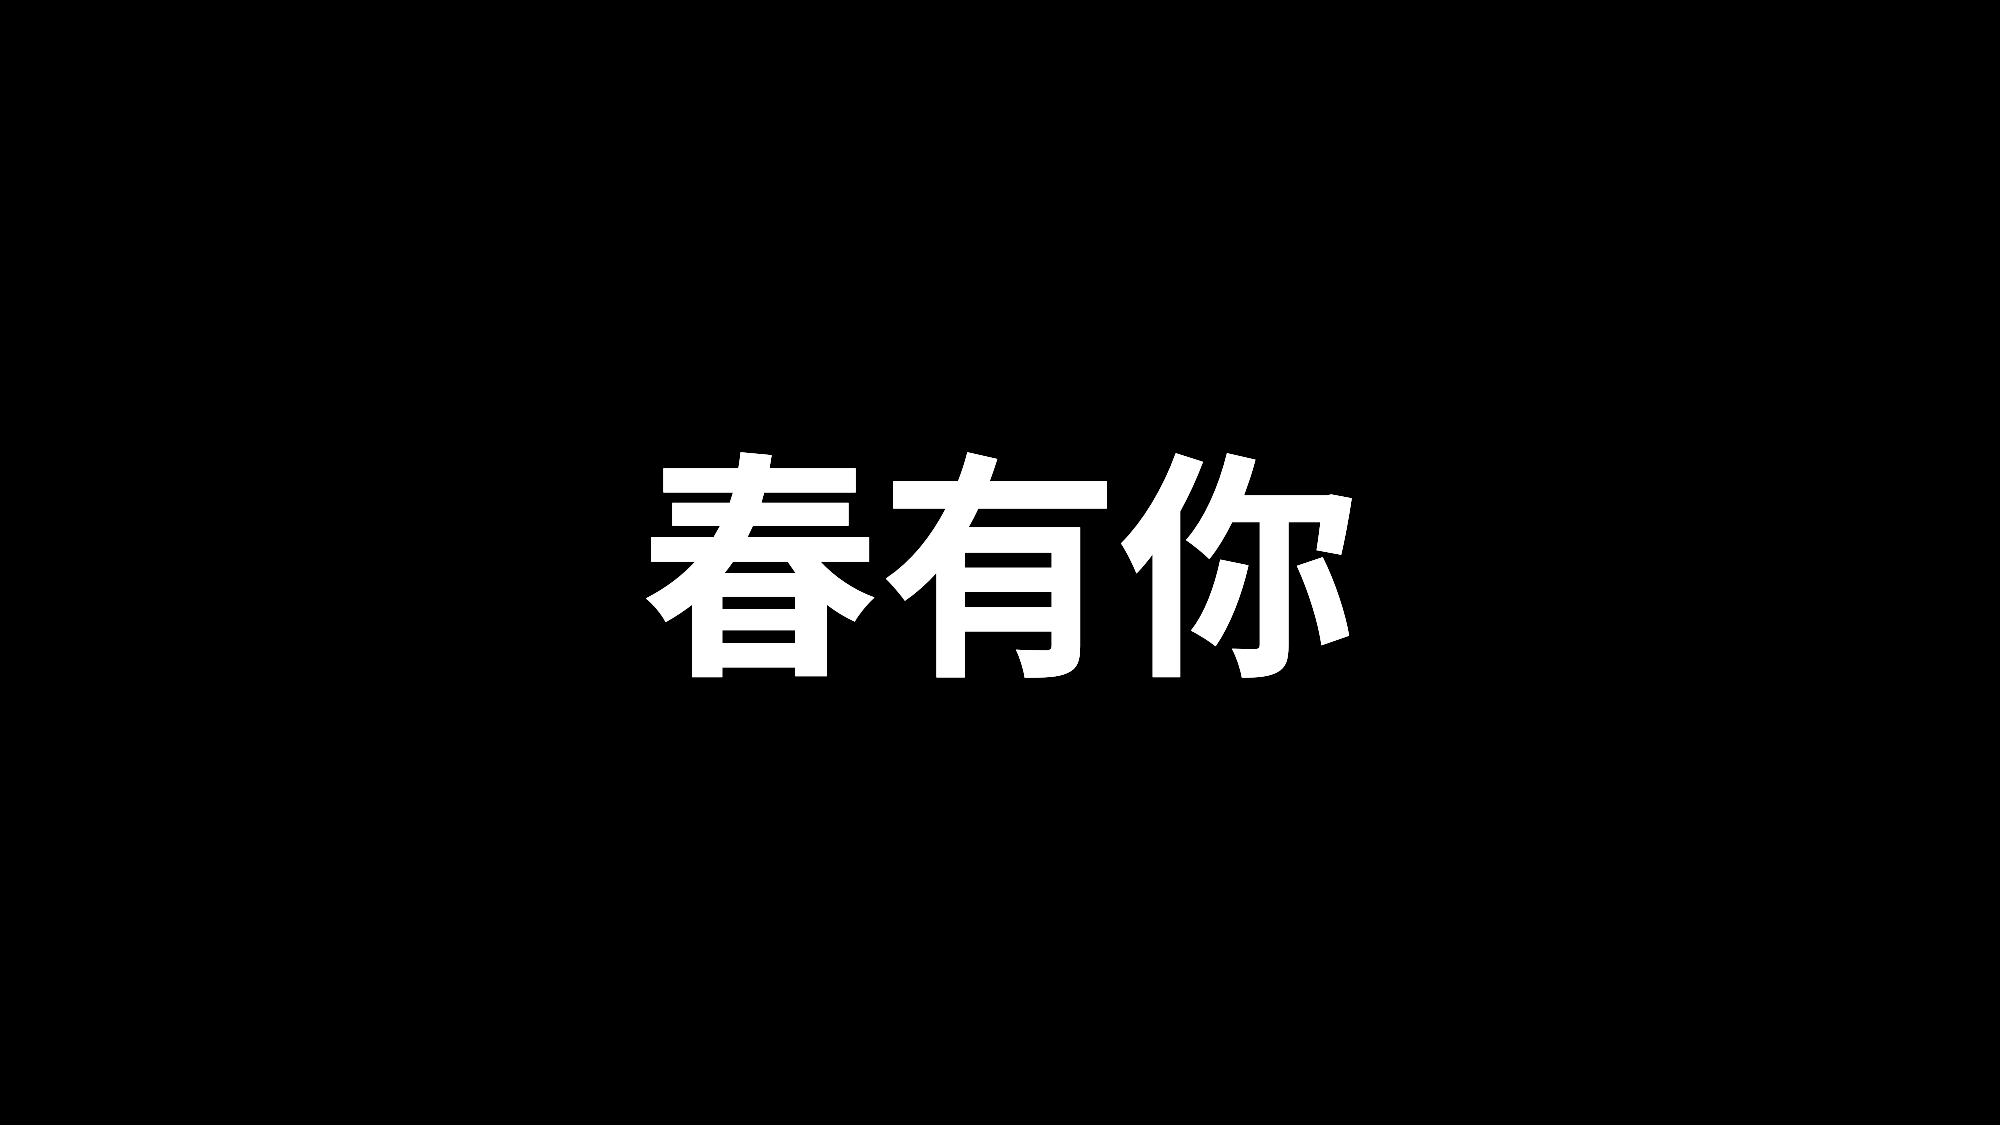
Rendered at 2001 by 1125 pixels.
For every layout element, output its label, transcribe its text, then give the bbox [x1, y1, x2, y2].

text_box 春有你 [580, 409, 1420, 712]
